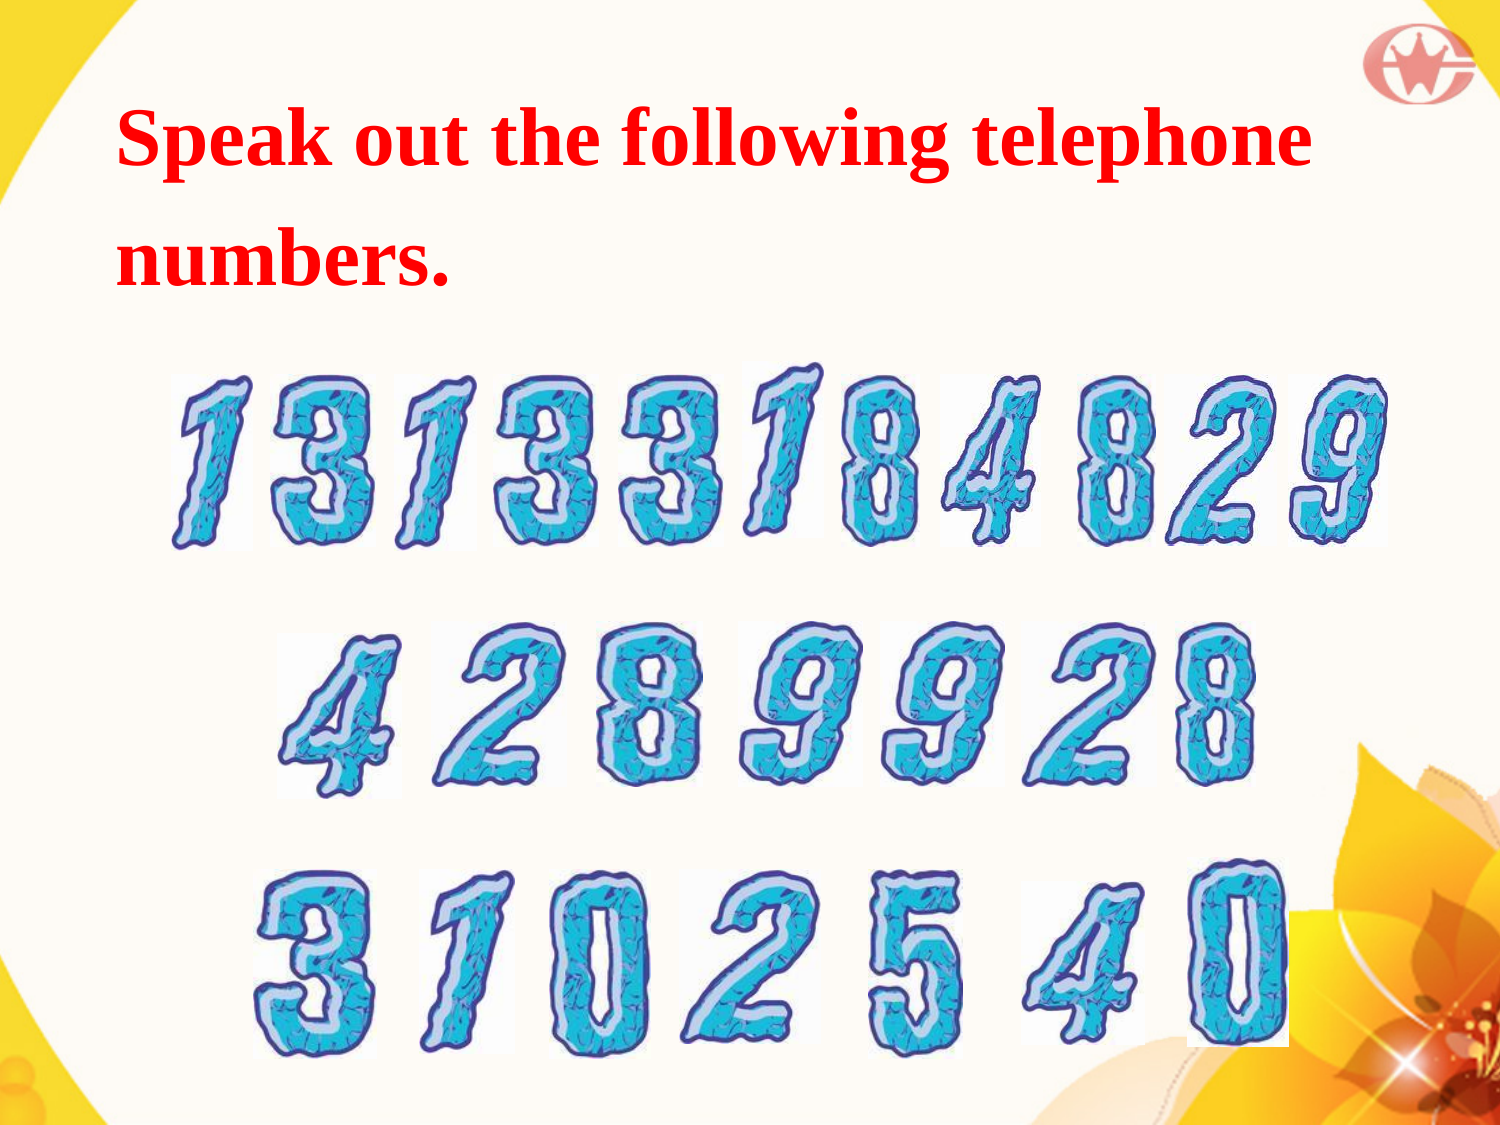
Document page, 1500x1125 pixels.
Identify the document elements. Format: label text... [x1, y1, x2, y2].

picture [0, 0, 1500, 1125]
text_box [170, 361, 1388, 551]
text_box Speak out the following telephone numbers. [100, 54, 1351, 310]
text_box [253, 857, 1289, 1059]
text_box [277, 621, 1257, 799]
